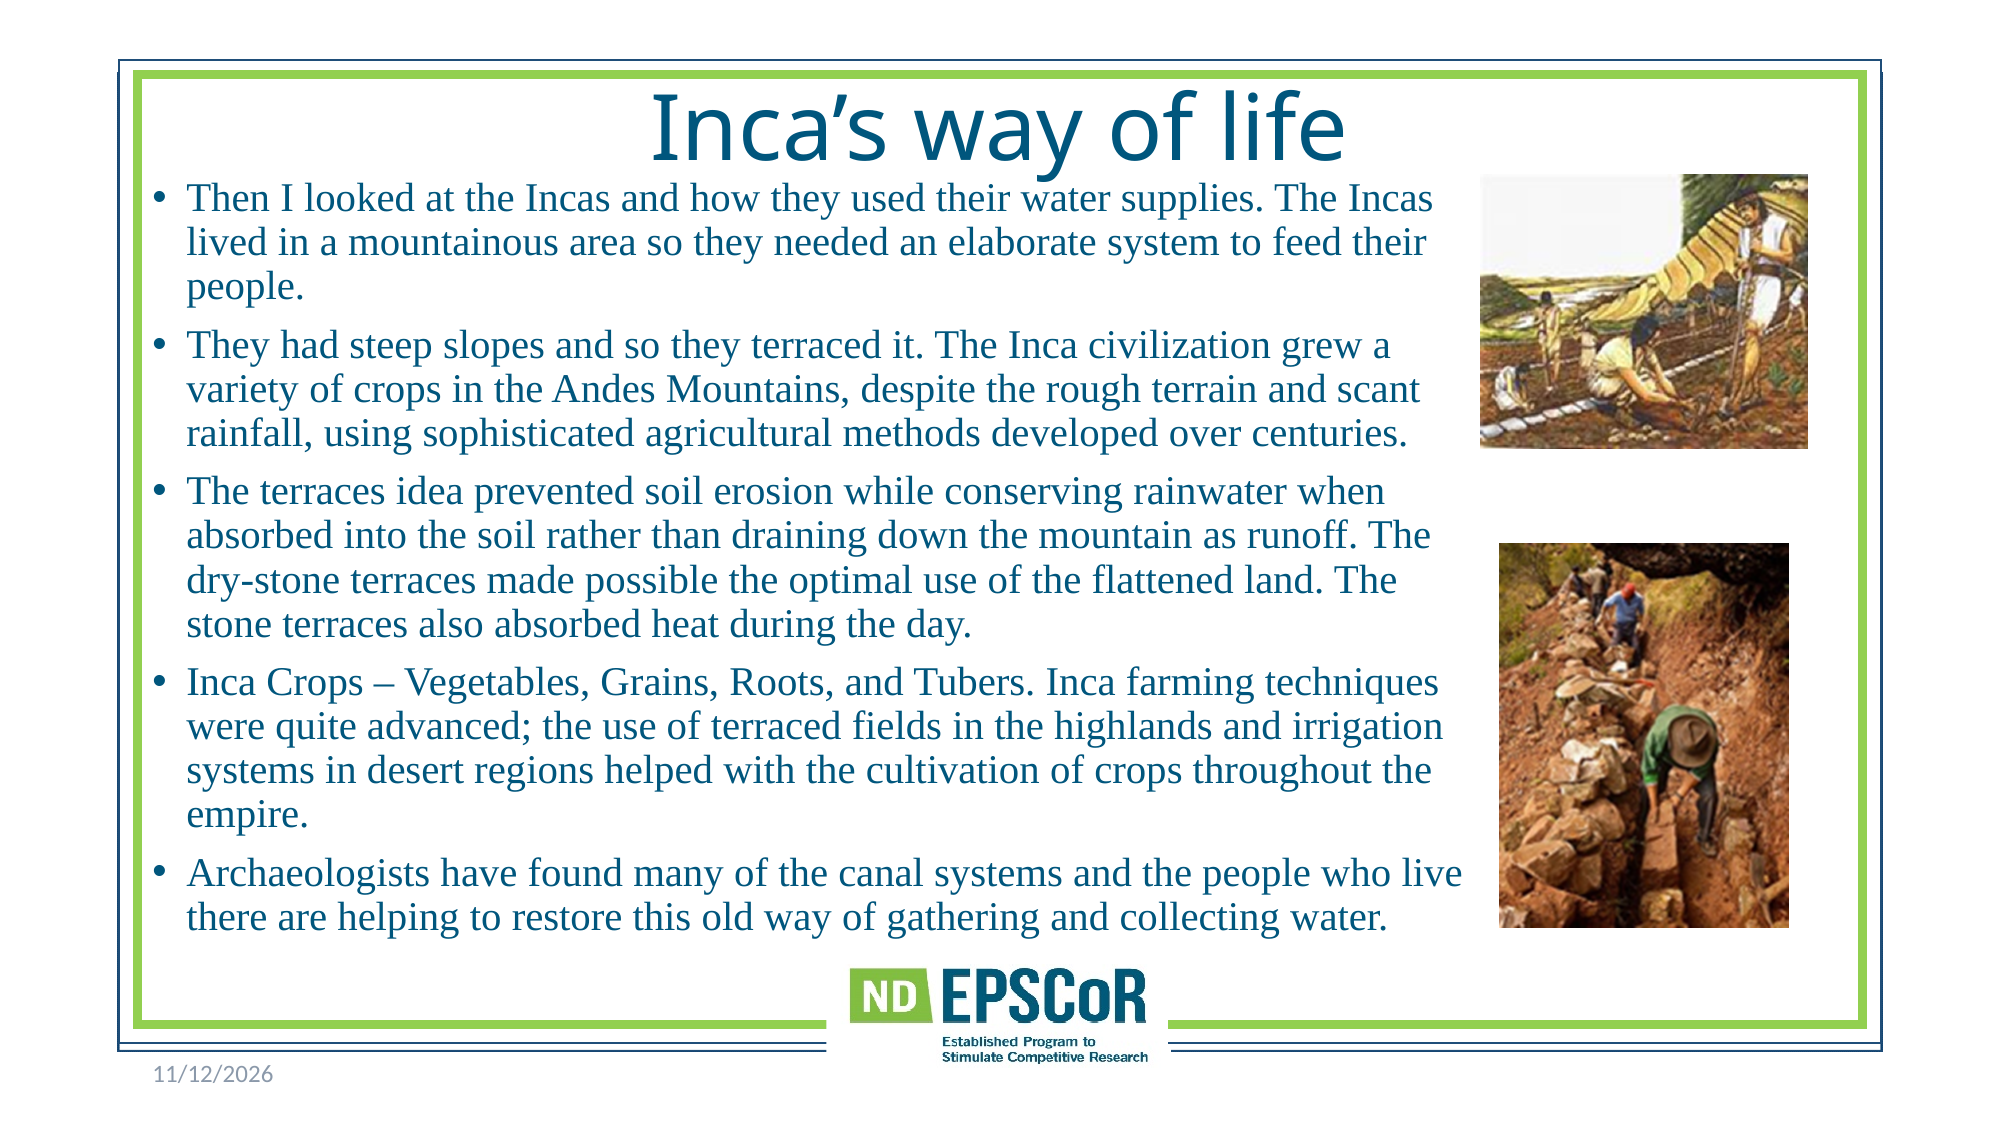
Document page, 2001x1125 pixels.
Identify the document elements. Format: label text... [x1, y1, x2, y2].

title Inca’s way of life [137, 59, 1863, 203]
picture [588, 72, 1883, 1068]
list Then I looked at the Incas and how they used their water supplies. The Incas lived in a mountainous area so they needed an elaborate system to feed their people. They had steep slopes and so they terraced it. The Inca civilization grew a variety of crops in the Andes Mountains, despite the rough terrain and scant rainfall, using sophisticated agricultural methods developed over centuries. The terraces idea prevented soil erosion while conserving rainwater when absorbed into the soil rather than draining down the mountain as runoff. The dry-stone terraces made possible the optimal use of the flattened land. The stone terraces also absorbed heat during the day. Inca Crops – Vegetables, Grains, Roots, and Tubers. Inca farming techniques were quite advanced; the use of terraced fields in the highlands and irrigation systems in desert regions helped with the cultivation of crops throughout the empire. Archaeologists have found many of the canal systems and the people who live there are helping to restore this old way of gathering and collecting water. [137, 169, 1481, 1014]
picture [1499, 543, 1789, 928]
picture [1480, 174, 1808, 449]
picture [117, 72, 137, 1052]
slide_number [137, 1042, 588, 1103]
